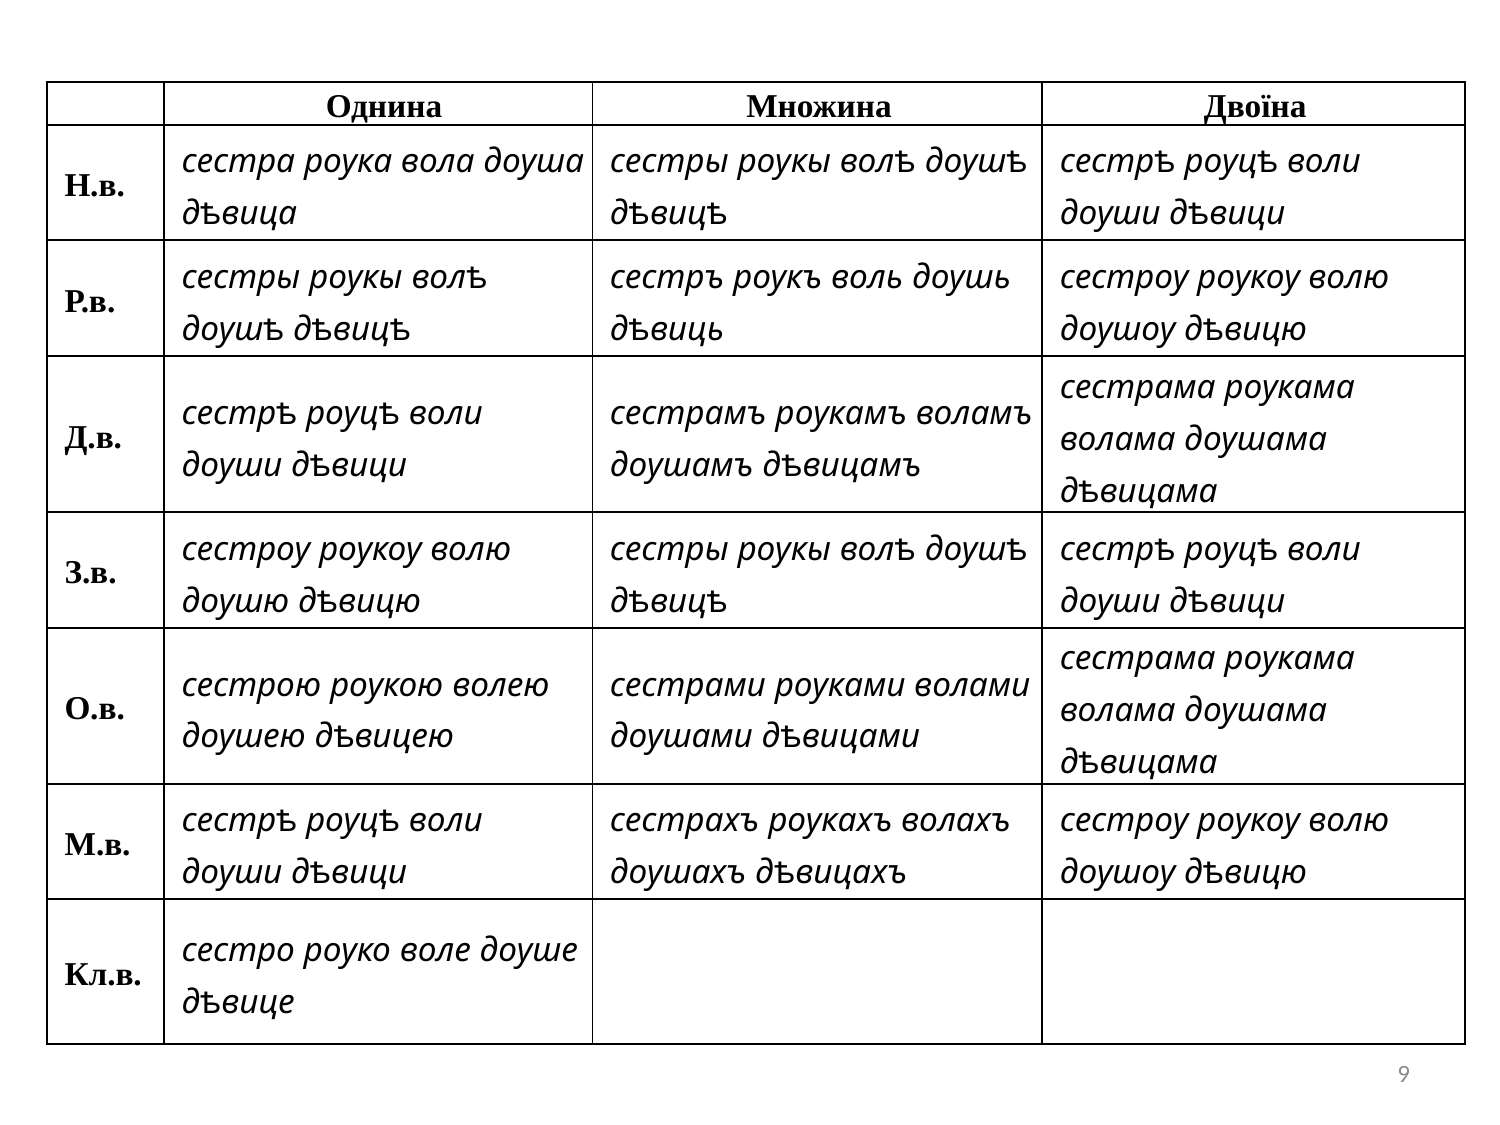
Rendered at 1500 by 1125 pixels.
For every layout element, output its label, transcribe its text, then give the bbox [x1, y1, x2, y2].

table_cell сестрами роуками волами доушами дѣвицами [593, 629, 1041, 783]
table_cell сестры роукы волѣ доушѣ дѣвицѣ [593, 126, 1041, 239]
table_cell М.в. [48, 785, 163, 898]
table_header Однина [165, 83, 592, 124]
table_cell сестрахъ роукахъ волахъ доушахъ дѣвицахъ [593, 785, 1041, 898]
table_cell [1043, 900, 1464, 1043]
table_cell сестръ роукъ воль доушь дѣвиць [593, 241, 1041, 355]
table_cell Н.в. [48, 126, 163, 239]
table_cell Д.в. [48, 357, 163, 511]
table_cell О.в. [48, 629, 163, 783]
table_cell сестрамъ роукамъ воламъ доушамъ дѣвицамъ [593, 357, 1041, 511]
table_cell сестрама роукама волама доушама дѣвицама [1043, 629, 1464, 783]
table_cell Р.в. [48, 241, 163, 355]
table_cell сестроу роукоу волю доушю дѣвицю [165, 513, 592, 627]
table_cell сестро роуко воле доуше дѣвице [165, 900, 592, 1043]
table_cell сестрѣ роуцѣ воли доуши дѣвици [165, 357, 592, 511]
table_cell сестрою роукою волею доушею дѣвицею [165, 629, 592, 783]
table_cell сестра роука вола доуша дѣвица [165, 126, 592, 239]
table_cell Кл.в. [48, 900, 163, 1043]
table_cell сестроу роукоу волю доушоу дѣвицю [1043, 785, 1464, 898]
table_header [48, 83, 163, 124]
table_cell сестрѣ роуцѣ воли доуши дѣвици [1043, 513, 1464, 627]
table_header Двоїна [1043, 83, 1464, 124]
table_cell сестрѣ роуцѣ воли доуши дѣвици [1043, 126, 1464, 239]
table_cell сестрама роукама волама доушама дѣвицама [1043, 357, 1464, 511]
table_cell З.в. [48, 513, 163, 627]
slide_number 9 [1074, 1045, 1425, 1103]
table_cell [593, 900, 1041, 1043]
table_header Множина [593, 83, 1041, 124]
table_cell сестрѣ роуцѣ воли доуши дѣвици [165, 785, 592, 898]
table_cell сестры роукы волѣ доушѣ дѣвицѣ [593, 513, 1041, 627]
table_cell сестры роукы волѣ доушѣ дѣвицѣ [165, 241, 592, 355]
table_cell сестроу роукоу волю доушоу дѣвицю [1043, 241, 1464, 355]
